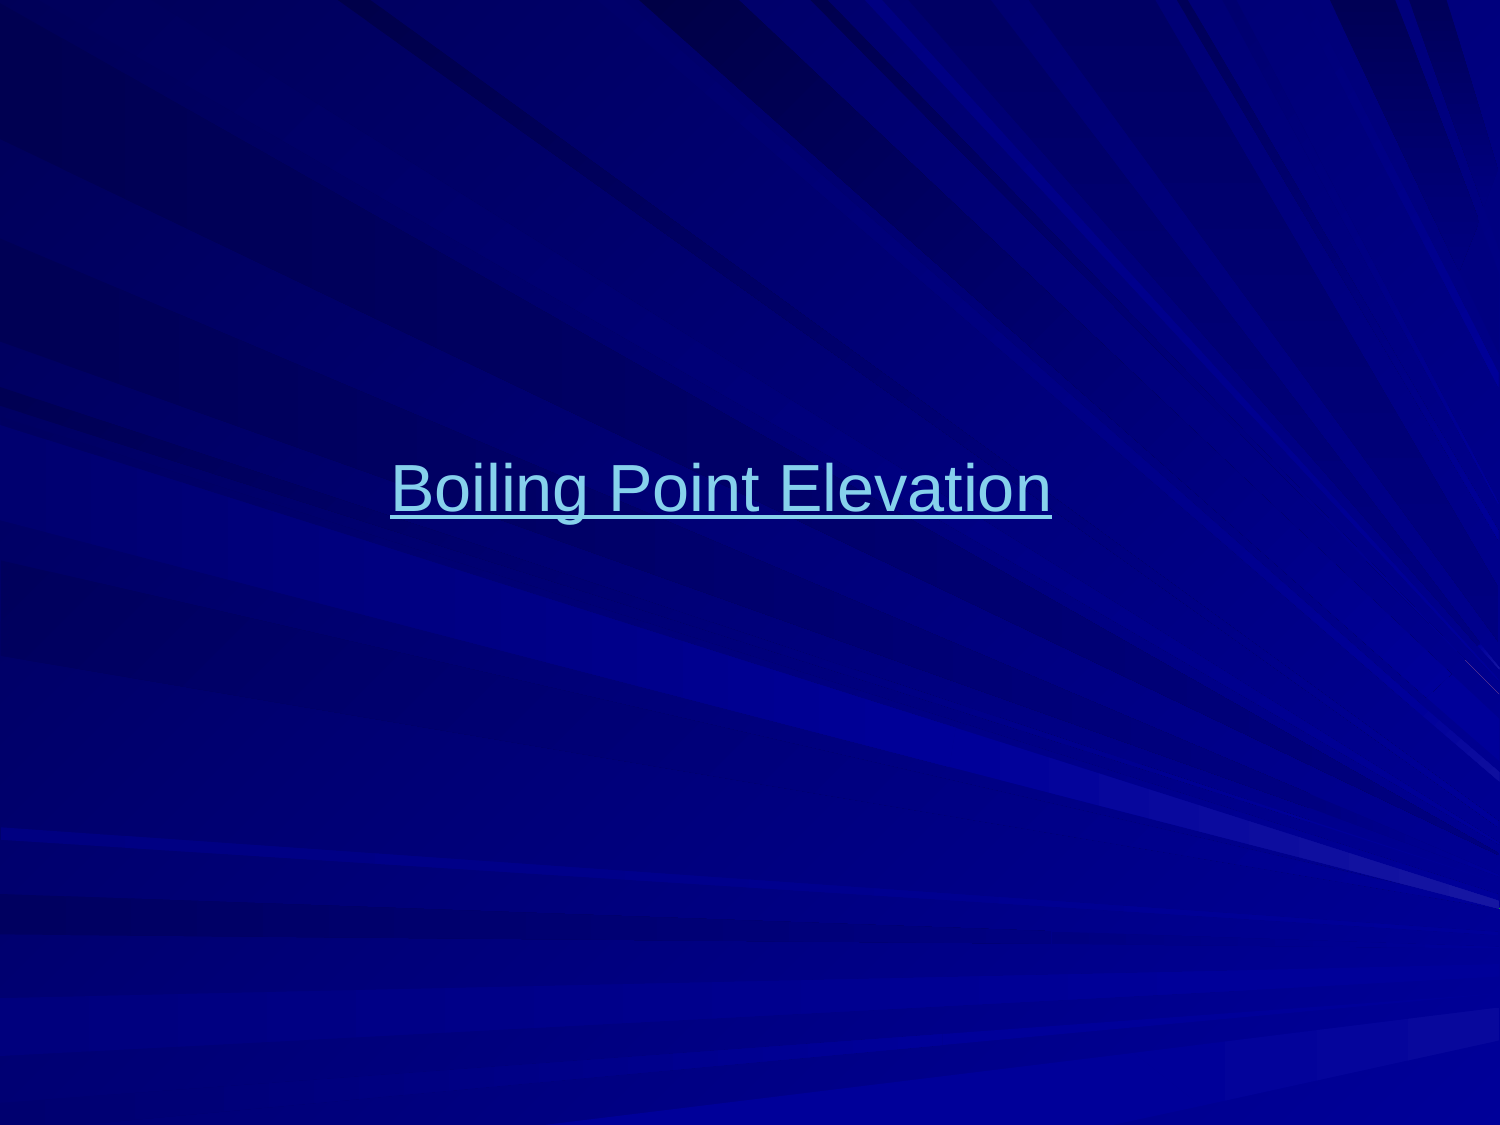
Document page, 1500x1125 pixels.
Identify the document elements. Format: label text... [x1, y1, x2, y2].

list Boiling Point Elevation [374, 437, 1500, 1125]
